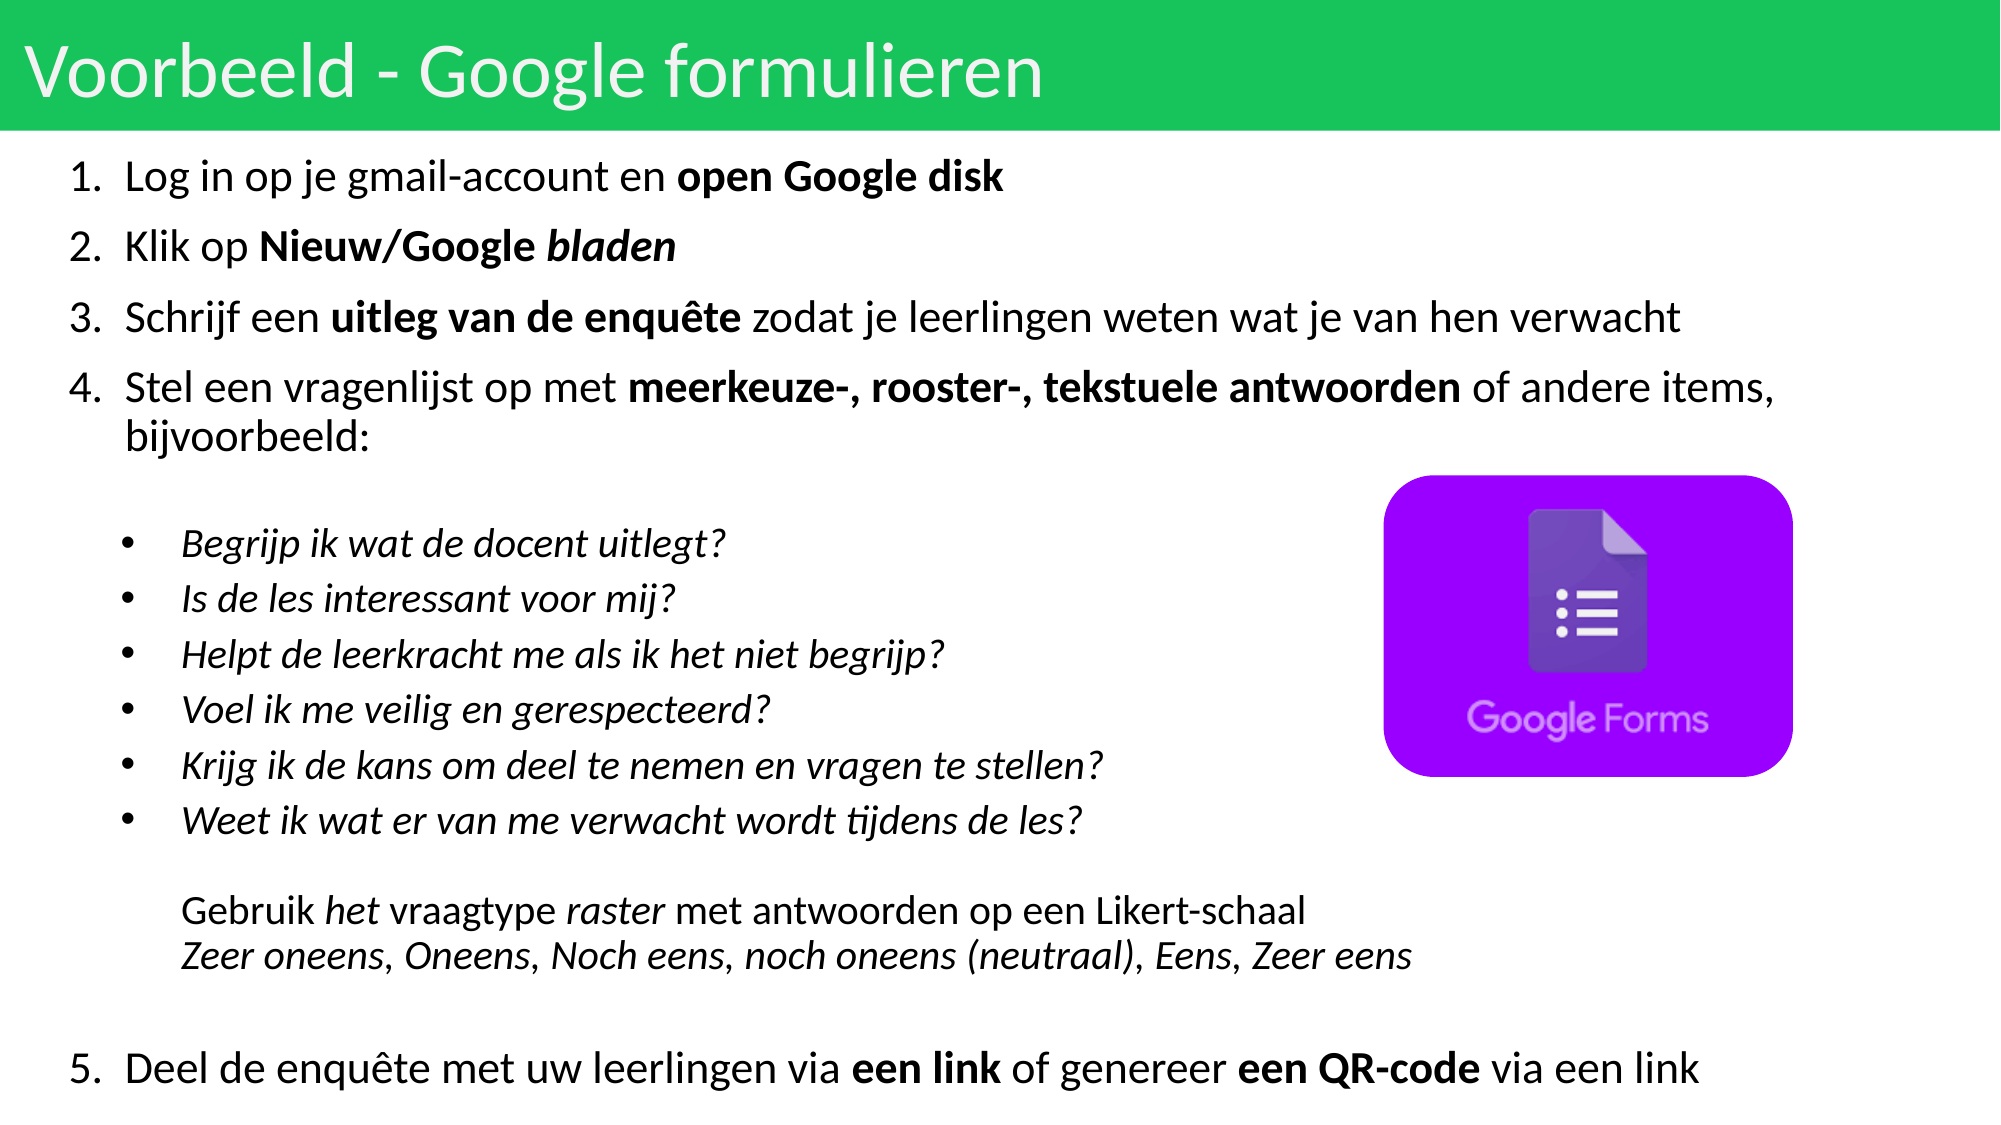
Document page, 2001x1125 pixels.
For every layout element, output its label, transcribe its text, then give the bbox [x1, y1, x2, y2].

picture [1383, 475, 1794, 778]
list Log in op je gmail-account en open Google disk Klik op Nieuw/Google bladen Schrijf een uitleg van de enquête zodat je leerlingen weten wat je van hen verwacht Stel een vragenlijst op met meerkeuze-, rooster-, tekstuele antwoorden of andere items, bijvoorbeeld: Begrijp ik wat de docent uitlegt? Is de les interessant voor mij? Helpt de leerkracht me als ik het niet begrijp? Voel ik me veilig en gerespecteerd? Krijg ik de kans om deel te nemen en vragen te stellen? Weet ik wat er van me verwacht wordt tijdens de les? Gebruik het vraagtype raster met antwoorden op een Likert-schaal Zeer oneens, Oneens, Noch eens, noch oneens (neutraal), Eens, Zeer eens Deel de enquête met uw leerlingen via een link of genereer een QR-code via een link [16, 144, 1976, 1108]
title Voorbeeld - Google formulieren [16, 13, 1976, 131]
